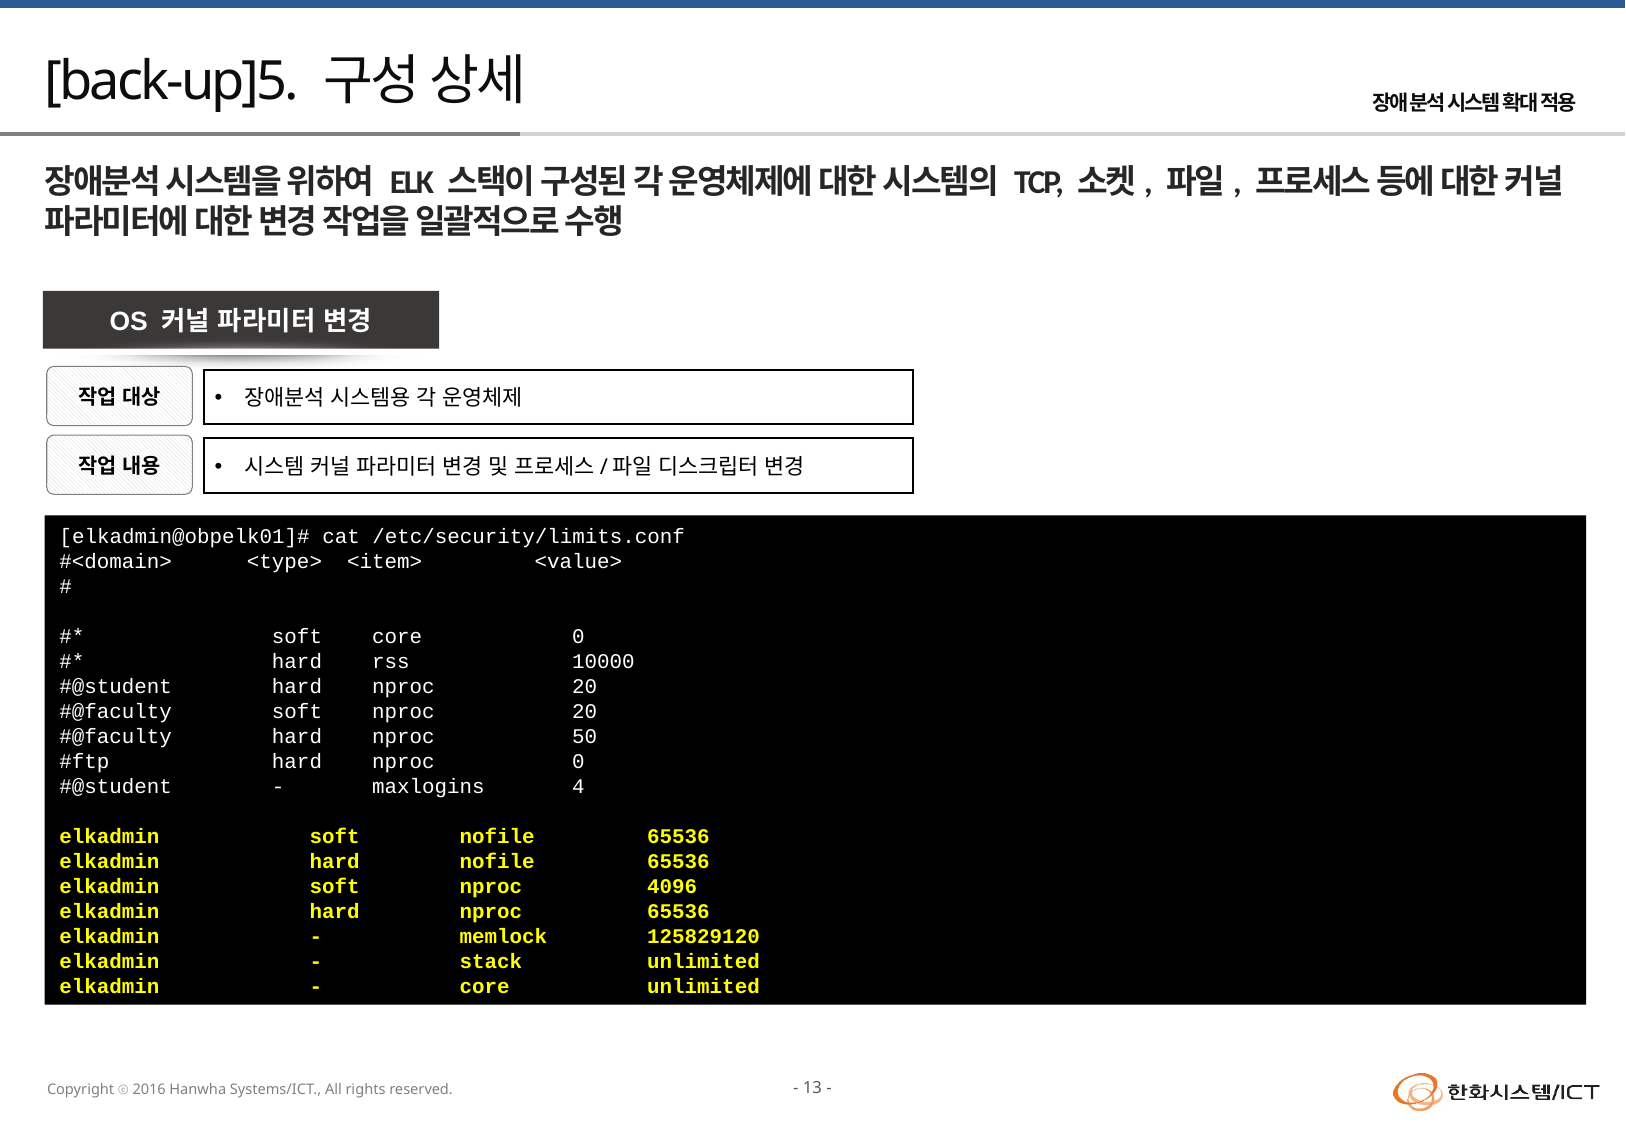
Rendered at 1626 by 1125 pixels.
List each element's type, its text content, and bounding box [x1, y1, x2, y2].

text_box 장애분석 시스템용 각 운영체제 [204, 369, 913, 425]
text_box [elkadmin@obpelk01]# cat /etc/security/limits.conf #<domain> <type> <item> <value> # #* soft core 0 #* hard rss 10000 #@student hard nproc 20 #@faculty soft nproc 20 #@faculty hard nproc 50 #ftp hard nproc 0 #@student - maxlogins 4 elkadmin soft nofile 65536 elkadmin hard nofile 65536 elkadmin soft nproc 4096 elkadmin hard nproc 65536 elkadmin - memlock 125829120 elkadmin - stack unlimited elkadmin - core unlimited [44, 515, 1587, 1005]
text_box 작업 대상 [46, 365, 193, 427]
text_box 시스템 커널 파라미터 변경 및 프로세스/파일 디스크립터 변경 [204, 438, 913, 494]
picture [1393, 1073, 1600, 1111]
picture [57, 338, 421, 371]
list 장애분석 시스템을 위하여 ELK 스택이 구성된 각 운영체제에 대한 시스템의 TCP, 소켓, 파일, 프로세스 등에 대한 커널 파라미터에 대한 변경 작업을 일괄적으로 수행 [44, 152, 1580, 251]
text_box 작업 내용 [46, 434, 193, 495]
text_box OS 커널 파라미터 변경 [42, 290, 440, 350]
title [back-up]5. 구성 상세 [44, 45, 1194, 125]
